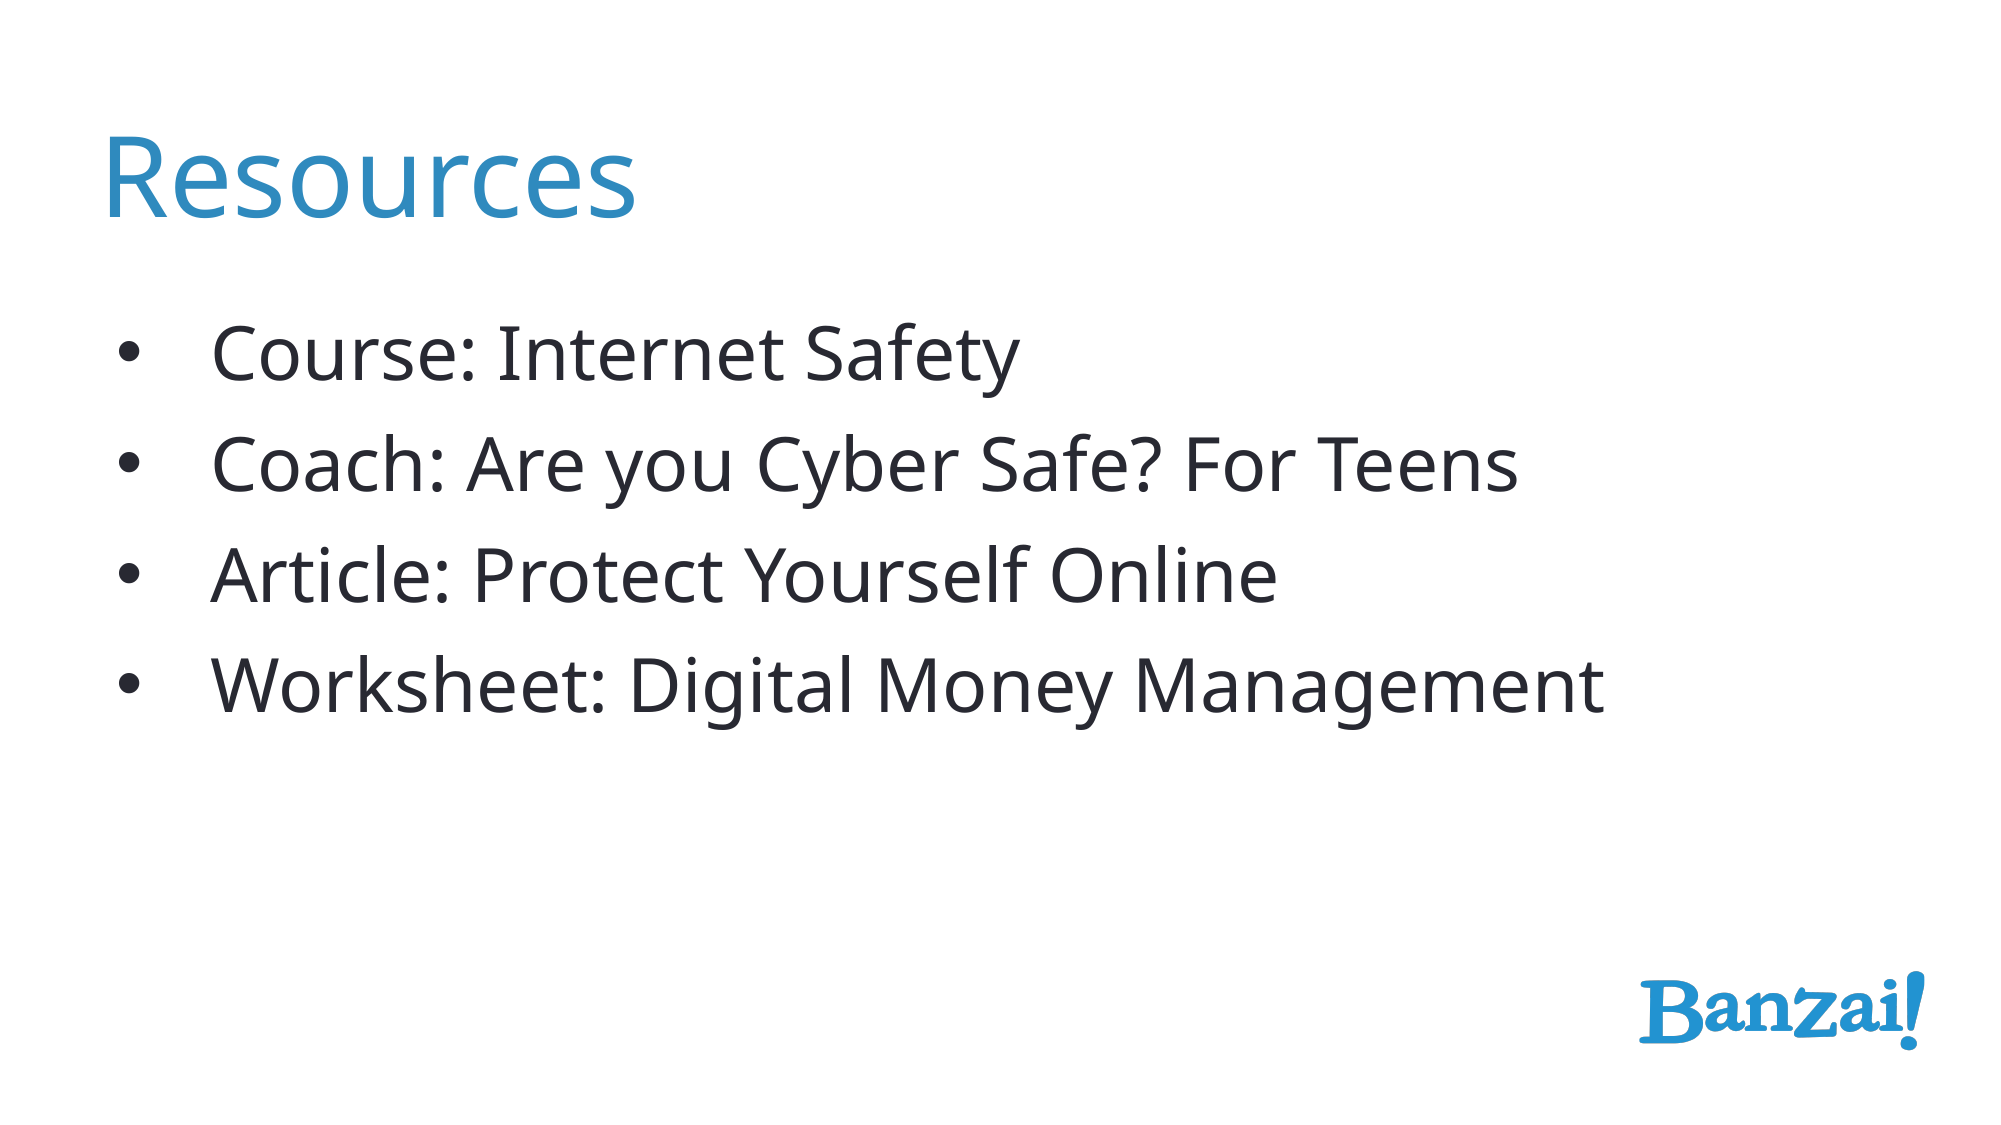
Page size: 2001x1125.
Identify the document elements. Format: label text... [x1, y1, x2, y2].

subtitle Course: Internet Safety Coach: Are you Cyber Safe? For Teens Article: Protect Yourself Online Worksheet: Digital Money Management [108, 297, 1875, 1058]
title Resources [91, 16, 1892, 250]
picture [1639, 971, 1925, 1055]
